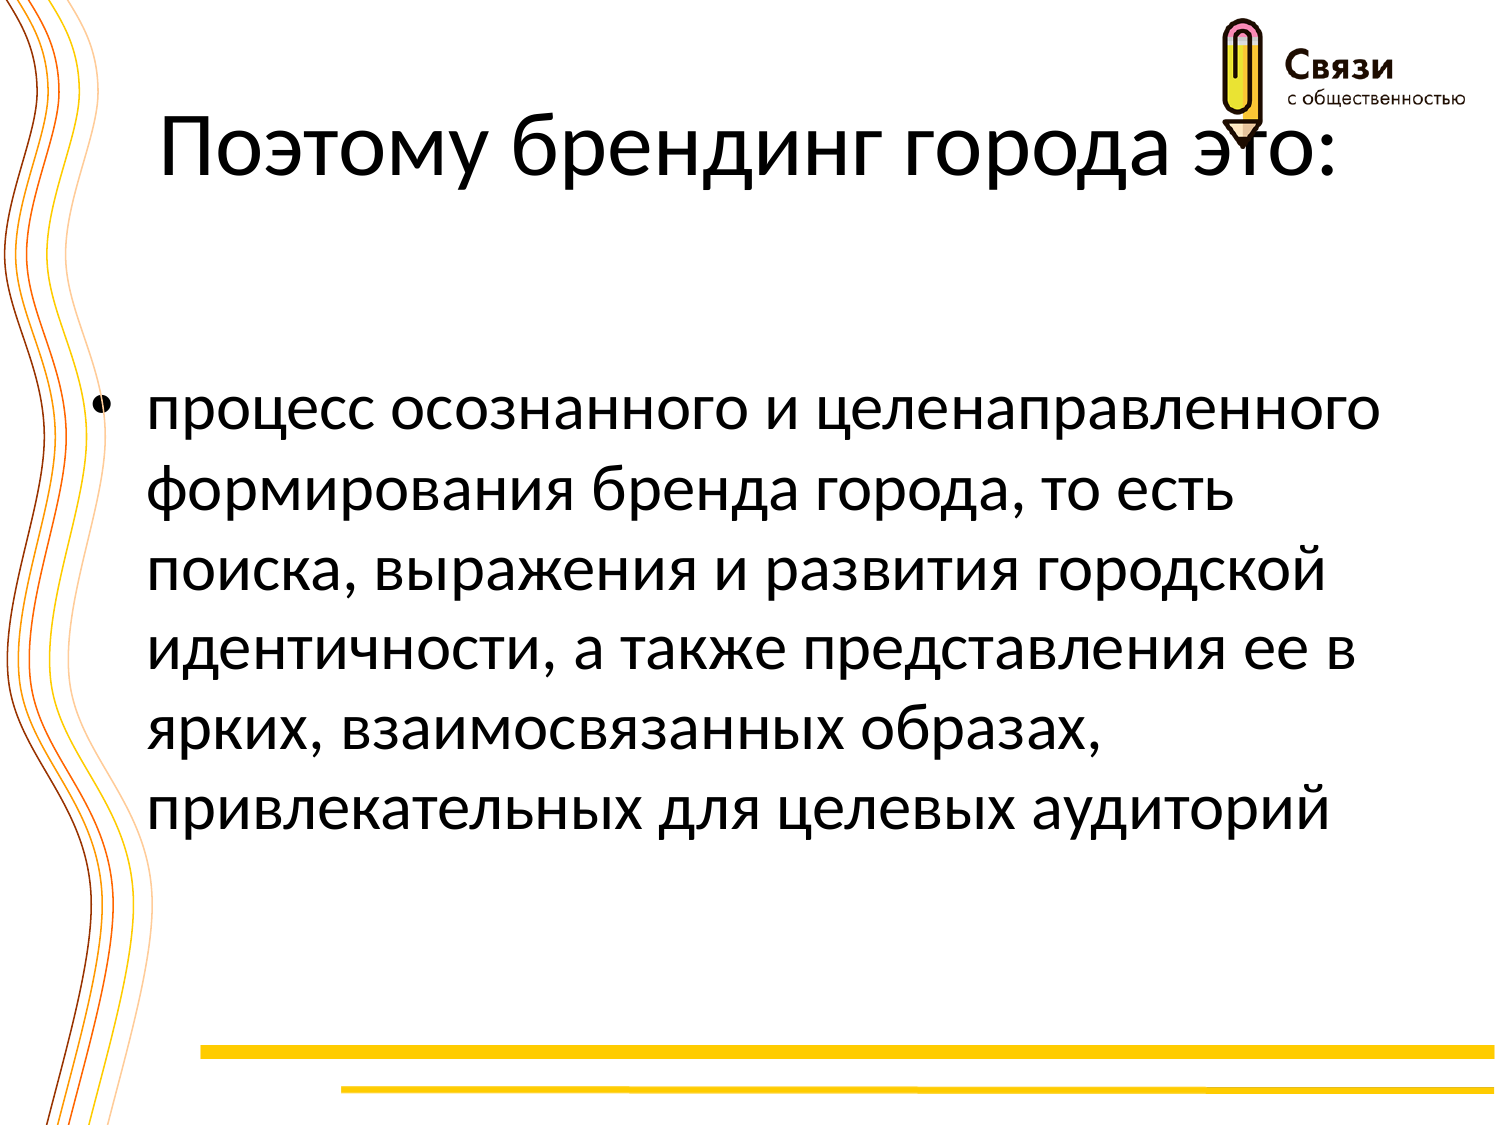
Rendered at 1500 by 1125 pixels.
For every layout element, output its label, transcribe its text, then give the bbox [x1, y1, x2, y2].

picture [199, 1045, 1495, 1059]
title Поэтому брендинг города это: [213, 45, 1425, 233]
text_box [4, 0, 207, 1125]
picture [1222, 18, 1472, 150]
list процесс осознанного и целенаправленного формирования бренда города, то есть поиска, выражения и развития городской идентичности, а также представления ее в ярких, взаимосвязанных образах, привлекательных для целевых аудиторий [213, 262, 1425, 1005]
picture [339, 1086, 1495, 1095]
